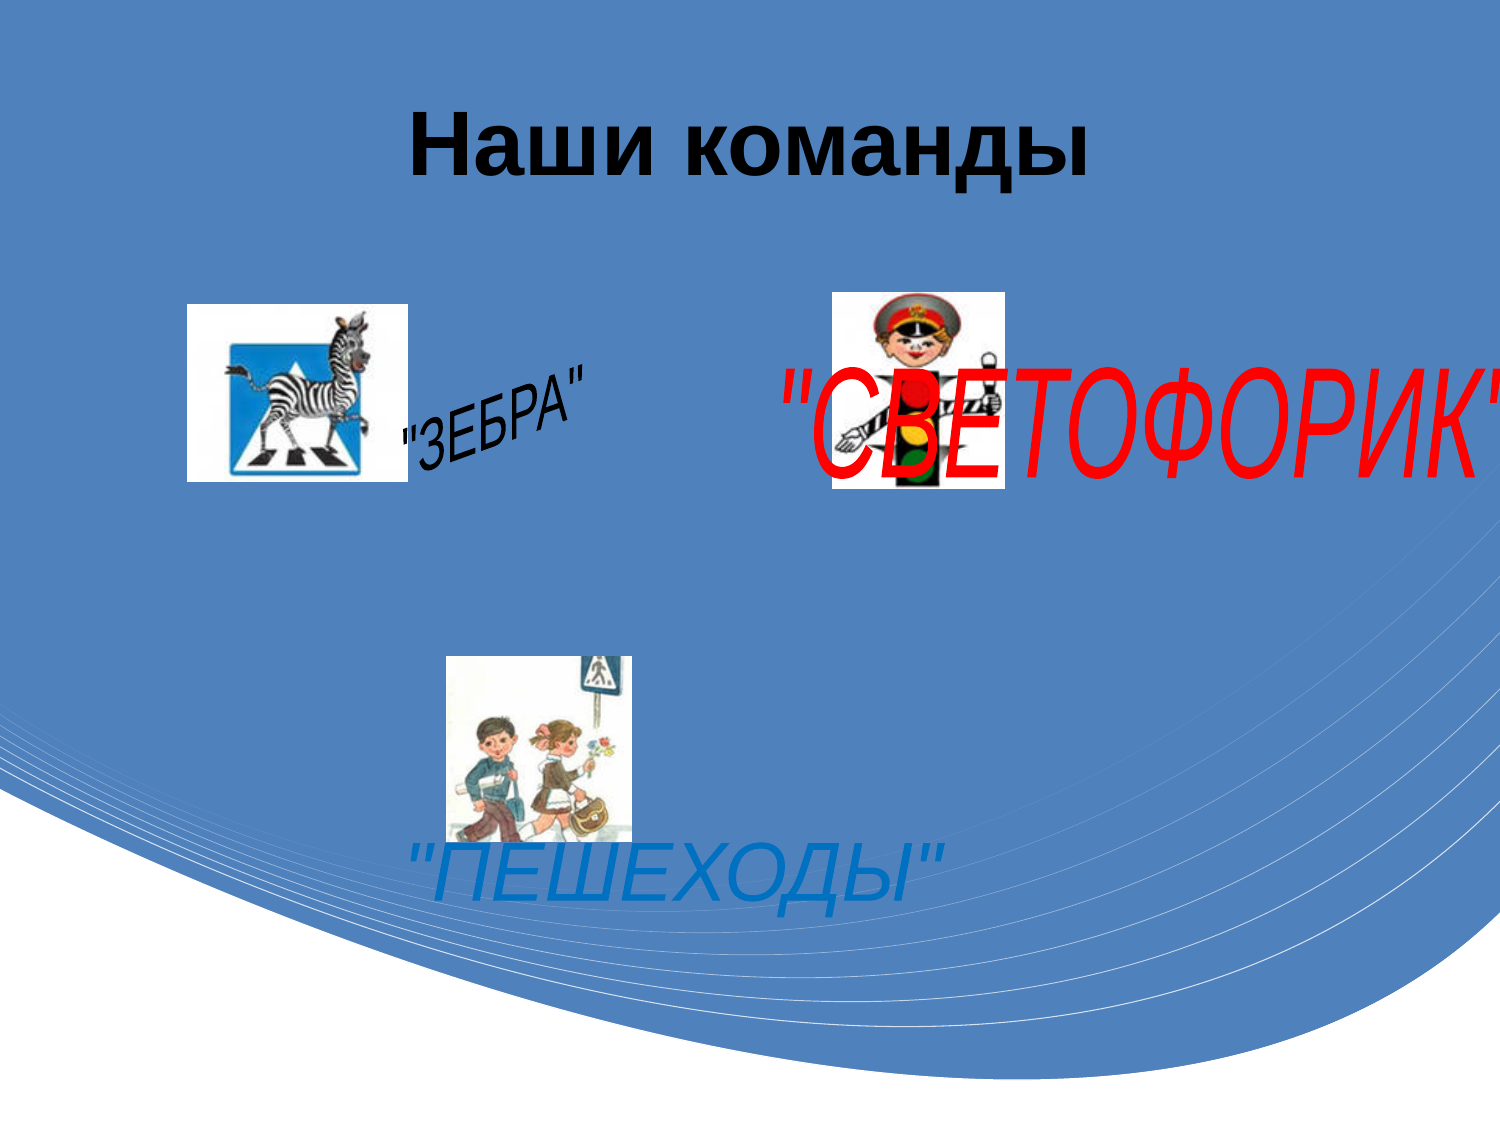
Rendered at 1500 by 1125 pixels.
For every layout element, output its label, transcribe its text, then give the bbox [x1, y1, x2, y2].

title Наши команды [75, 45, 1425, 233]
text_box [187, 304, 583, 482]
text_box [783, 292, 1500, 489]
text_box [410, 656, 946, 918]
